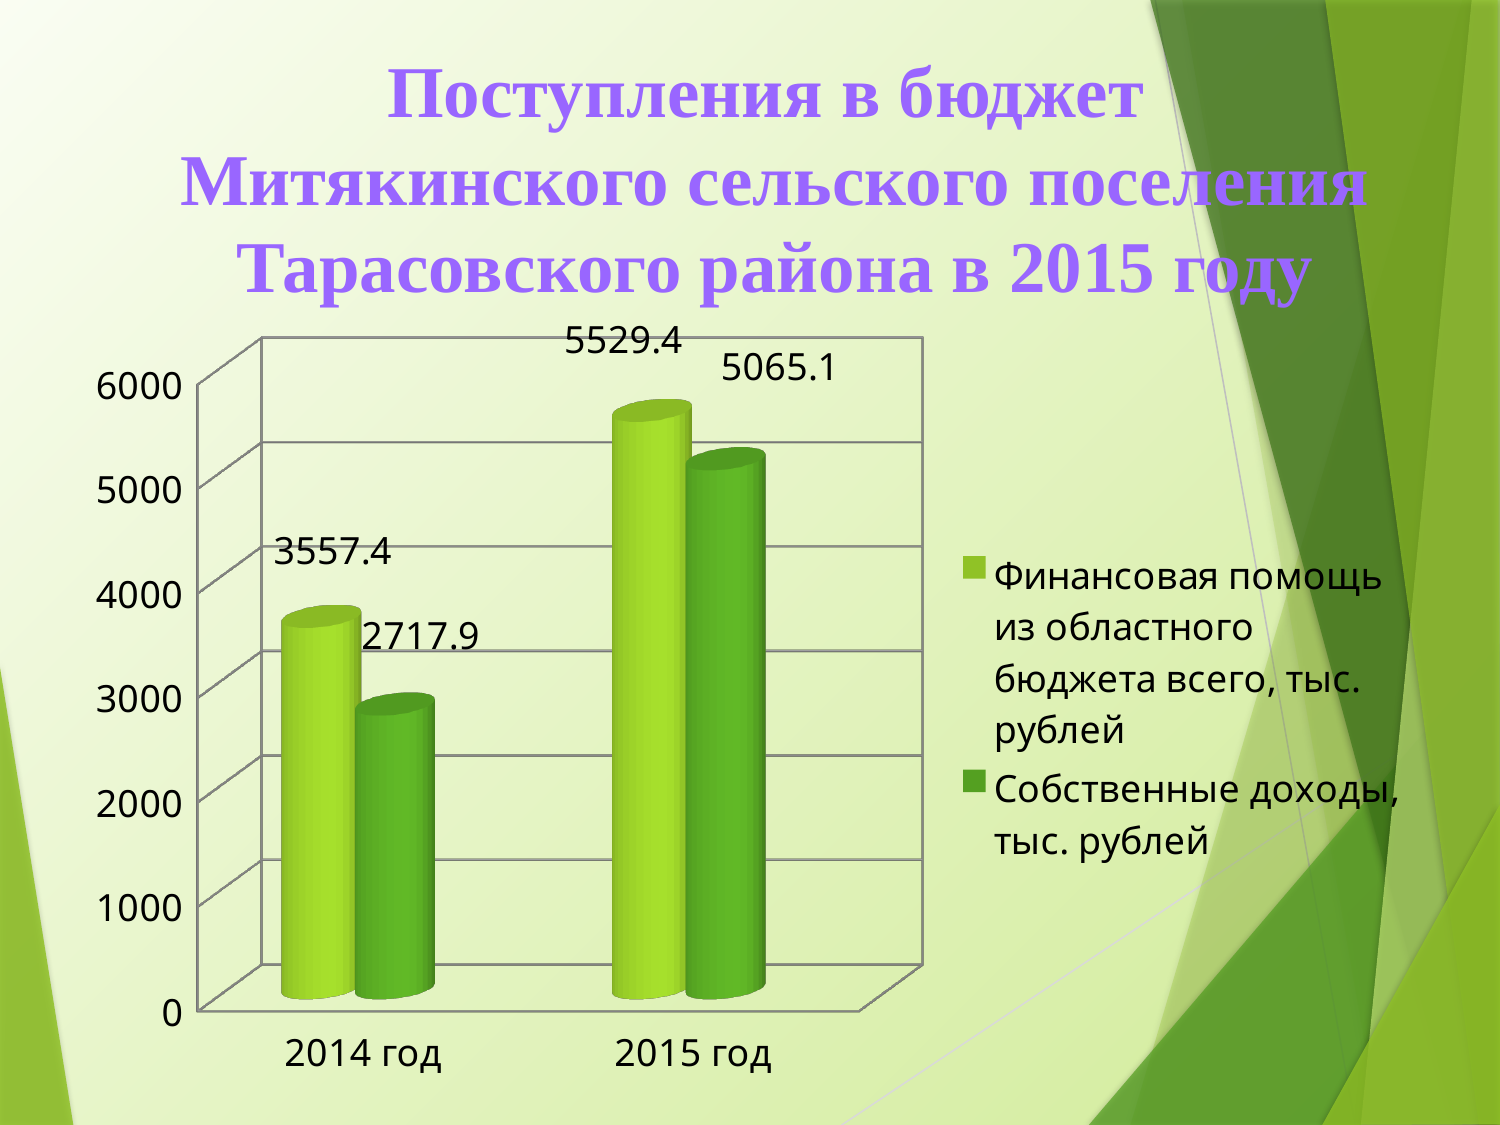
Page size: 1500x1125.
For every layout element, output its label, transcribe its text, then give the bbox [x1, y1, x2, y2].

chart [68, 311, 1426, 1103]
text_box Поступления в бюджет Митякинского сельского поселения Тарасовского района в 2015 году [99, 37, 1450, 225]
